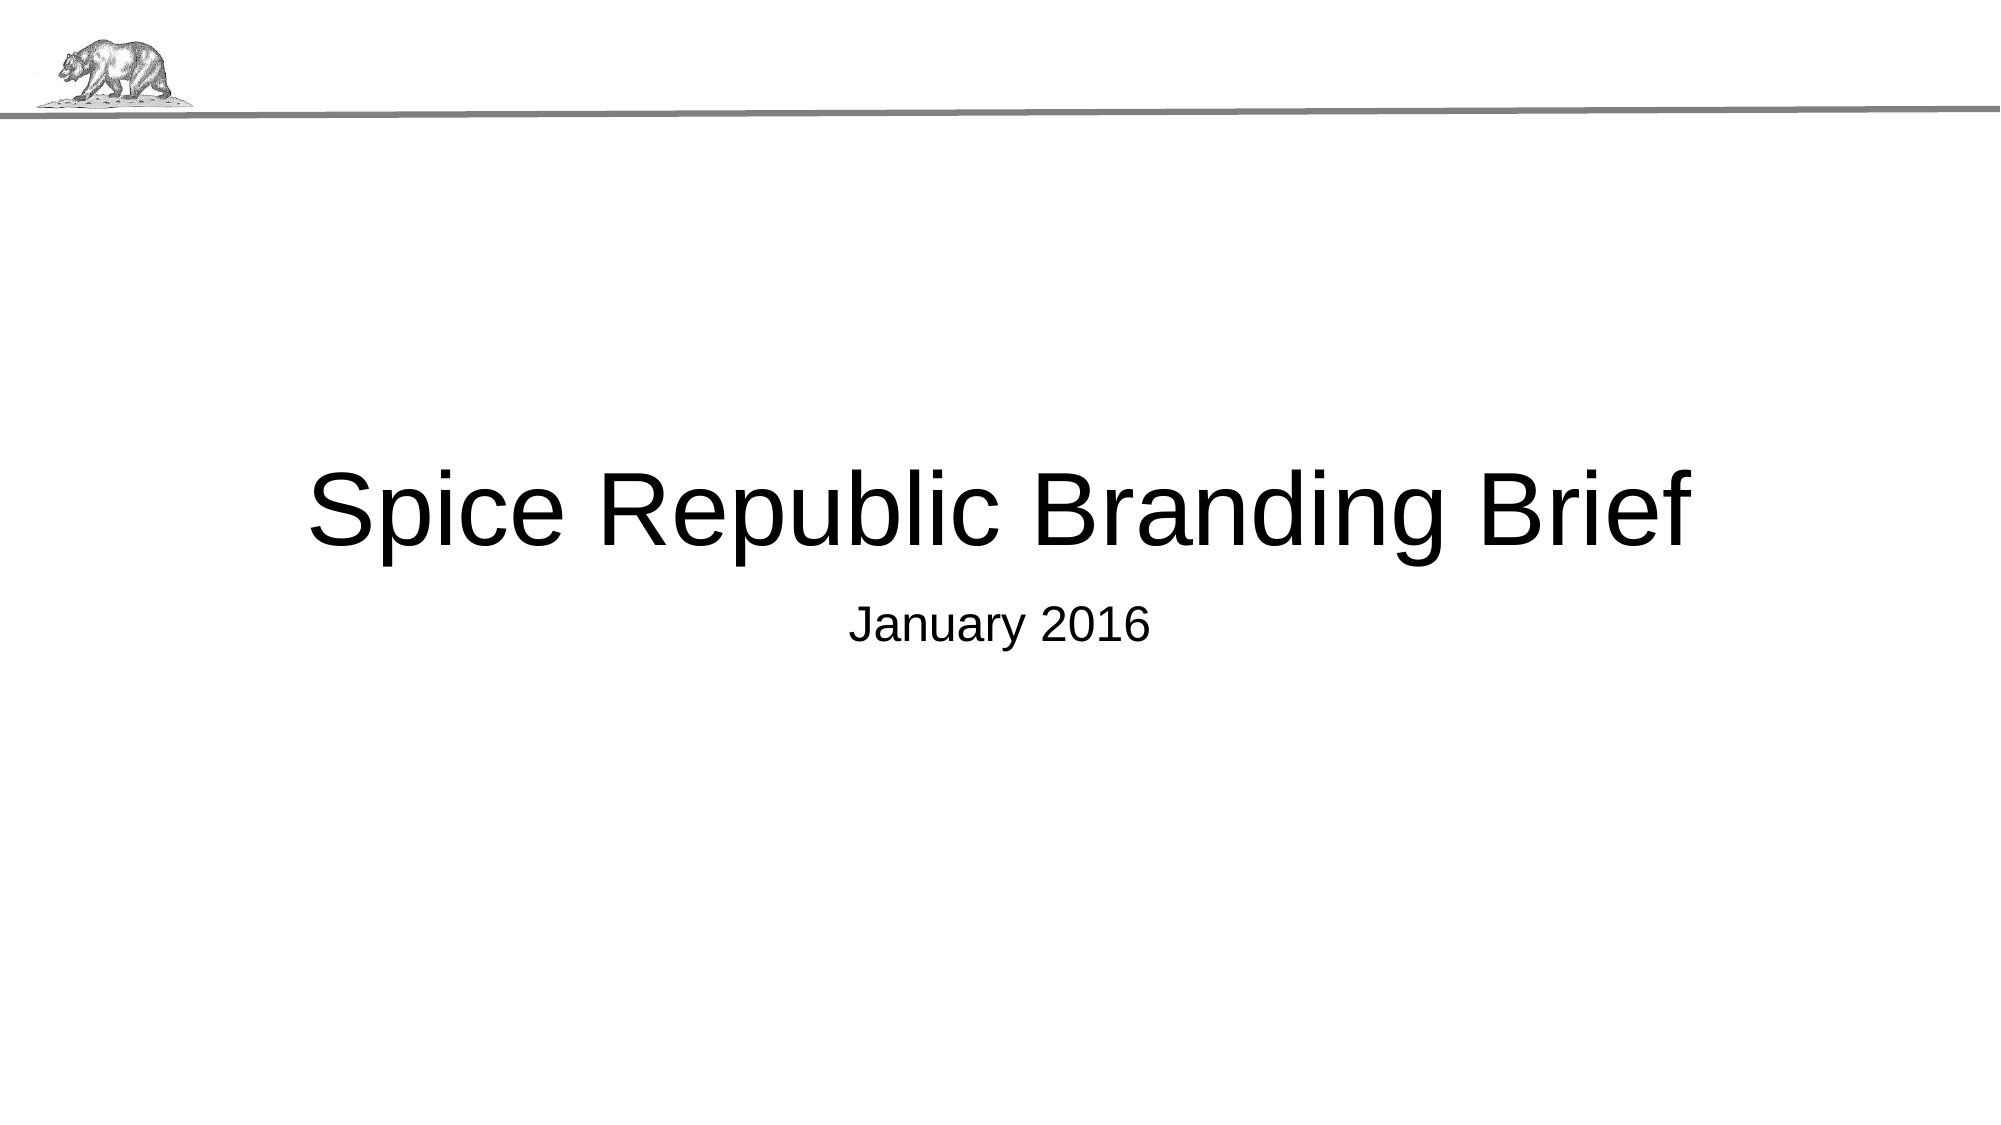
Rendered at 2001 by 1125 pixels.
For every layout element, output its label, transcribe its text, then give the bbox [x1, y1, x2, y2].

title Spice Republic Branding Brief [249, 184, 1750, 576]
subtitle January 2016 [249, 590, 1750, 863]
picture [35, 37, 193, 109]
